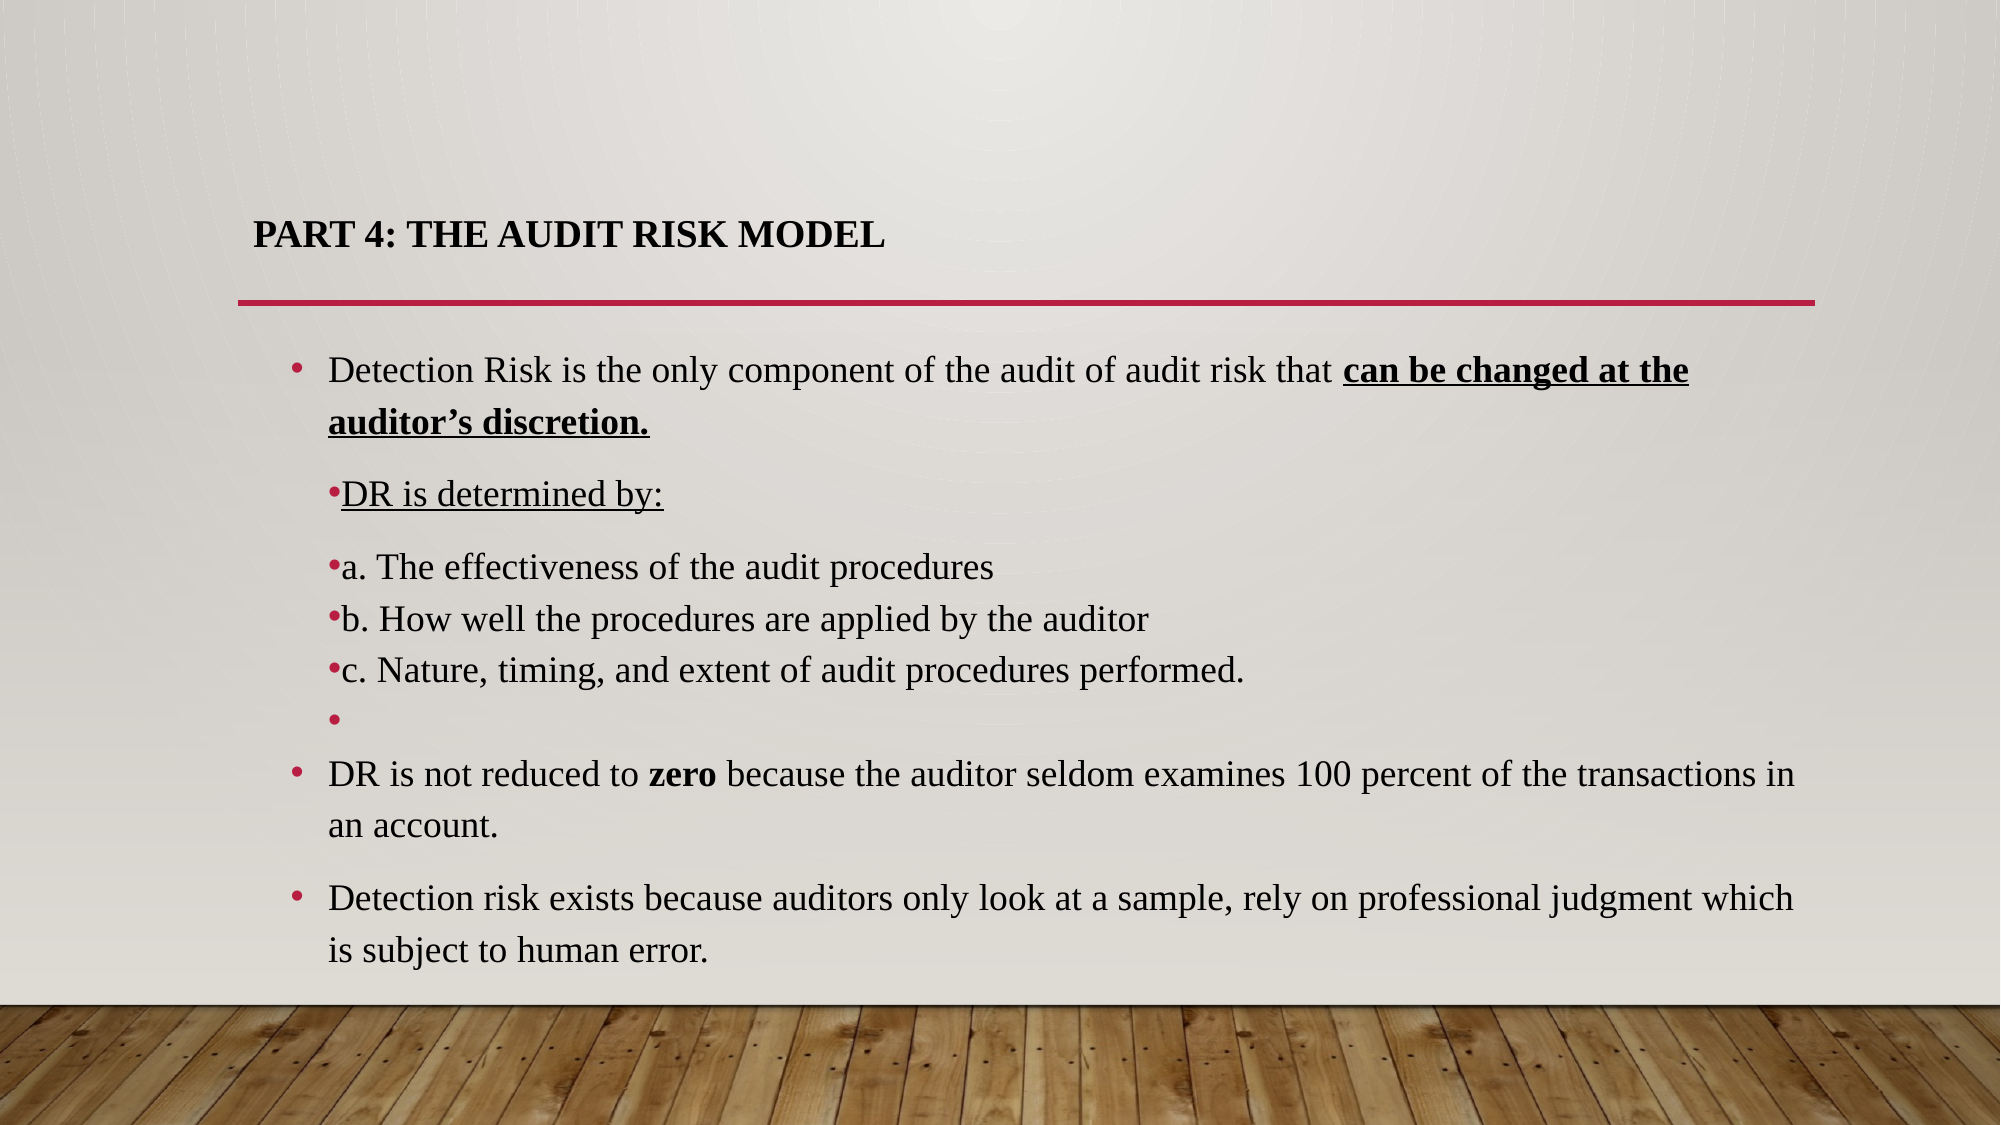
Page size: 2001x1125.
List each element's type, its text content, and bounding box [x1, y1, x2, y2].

list Detection Risk is the only component of the audit of audit risk that can be changed at the auditor’s discretion. DR is determined by: a. The effectiveness of the audit procedures b. How well the procedures are applied by the auditor c. Nature, timing, and extent of audit procedures performed. DR is not reduced to zero because the auditor seldom examines 100 percent of the transactions in an account. Detection risk exists because auditors only look at a sample, rely on professional judgment which is subject to human error. [238, 330, 1814, 1009]
picture [0, 1005, 2000, 1125]
title Part 4: The Audit Risk Model [238, 193, 1814, 305]
